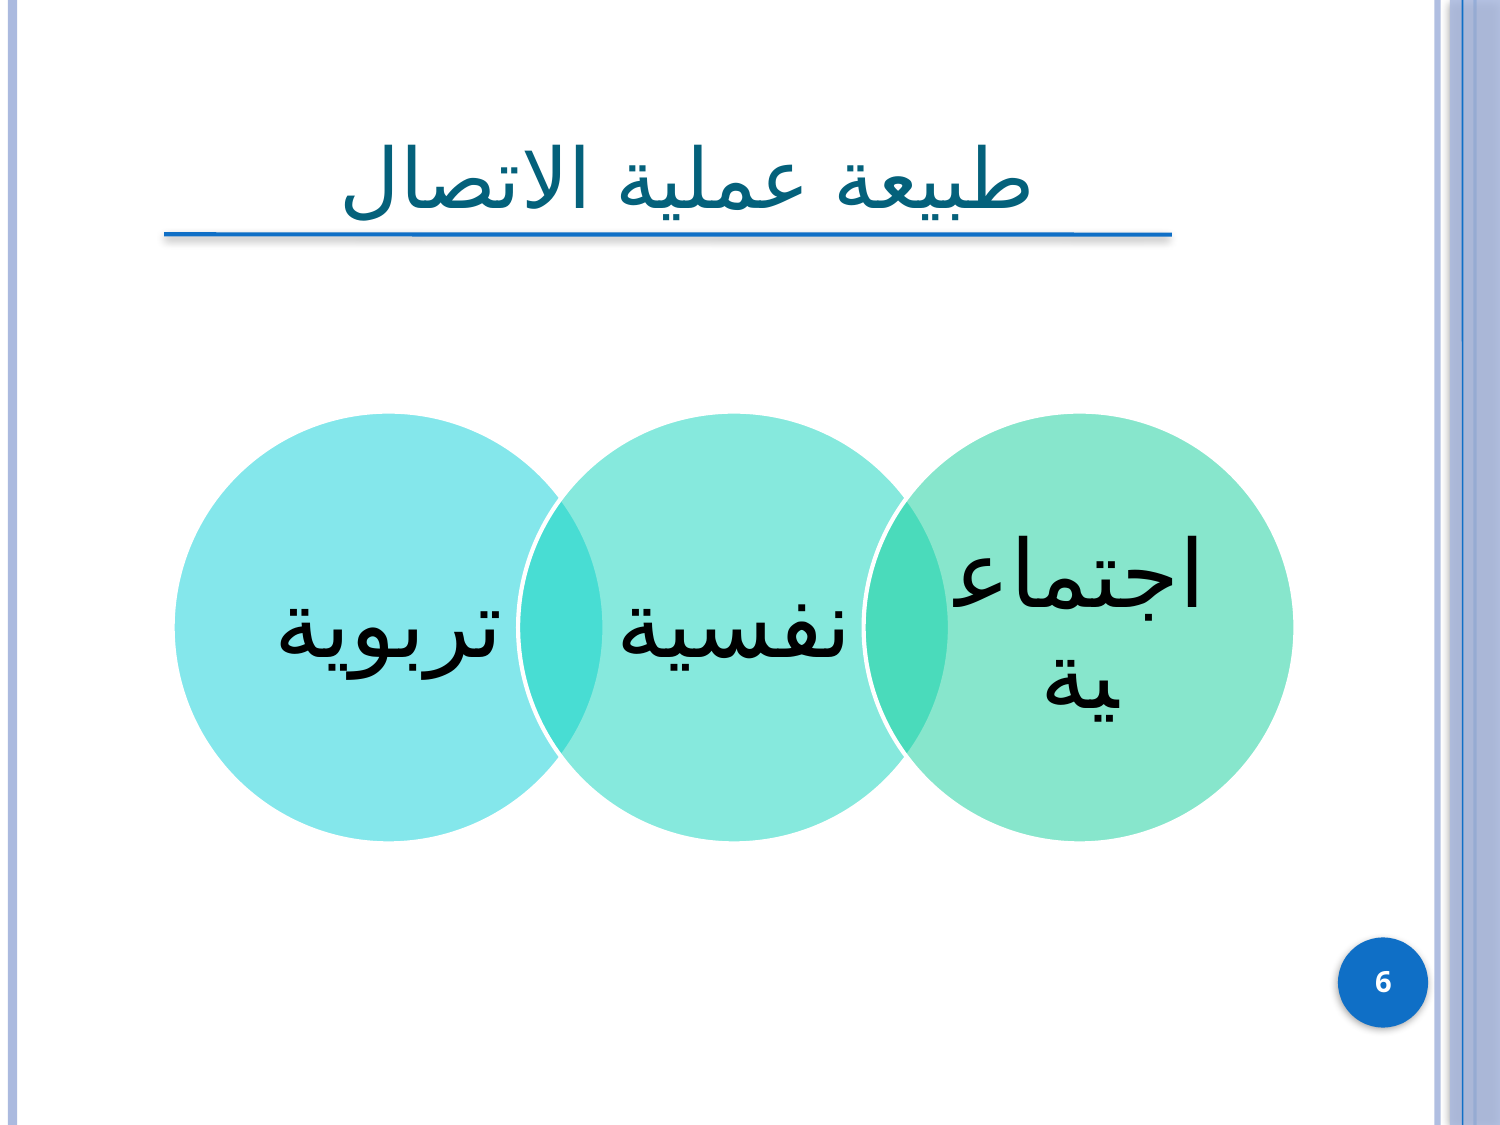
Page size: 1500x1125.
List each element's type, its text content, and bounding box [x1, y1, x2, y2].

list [171, 349, 1297, 906]
title طبيعة عملية الاتصال [75, 45, 1300, 233]
slide_number 6 [1333, 940, 1434, 1026]
